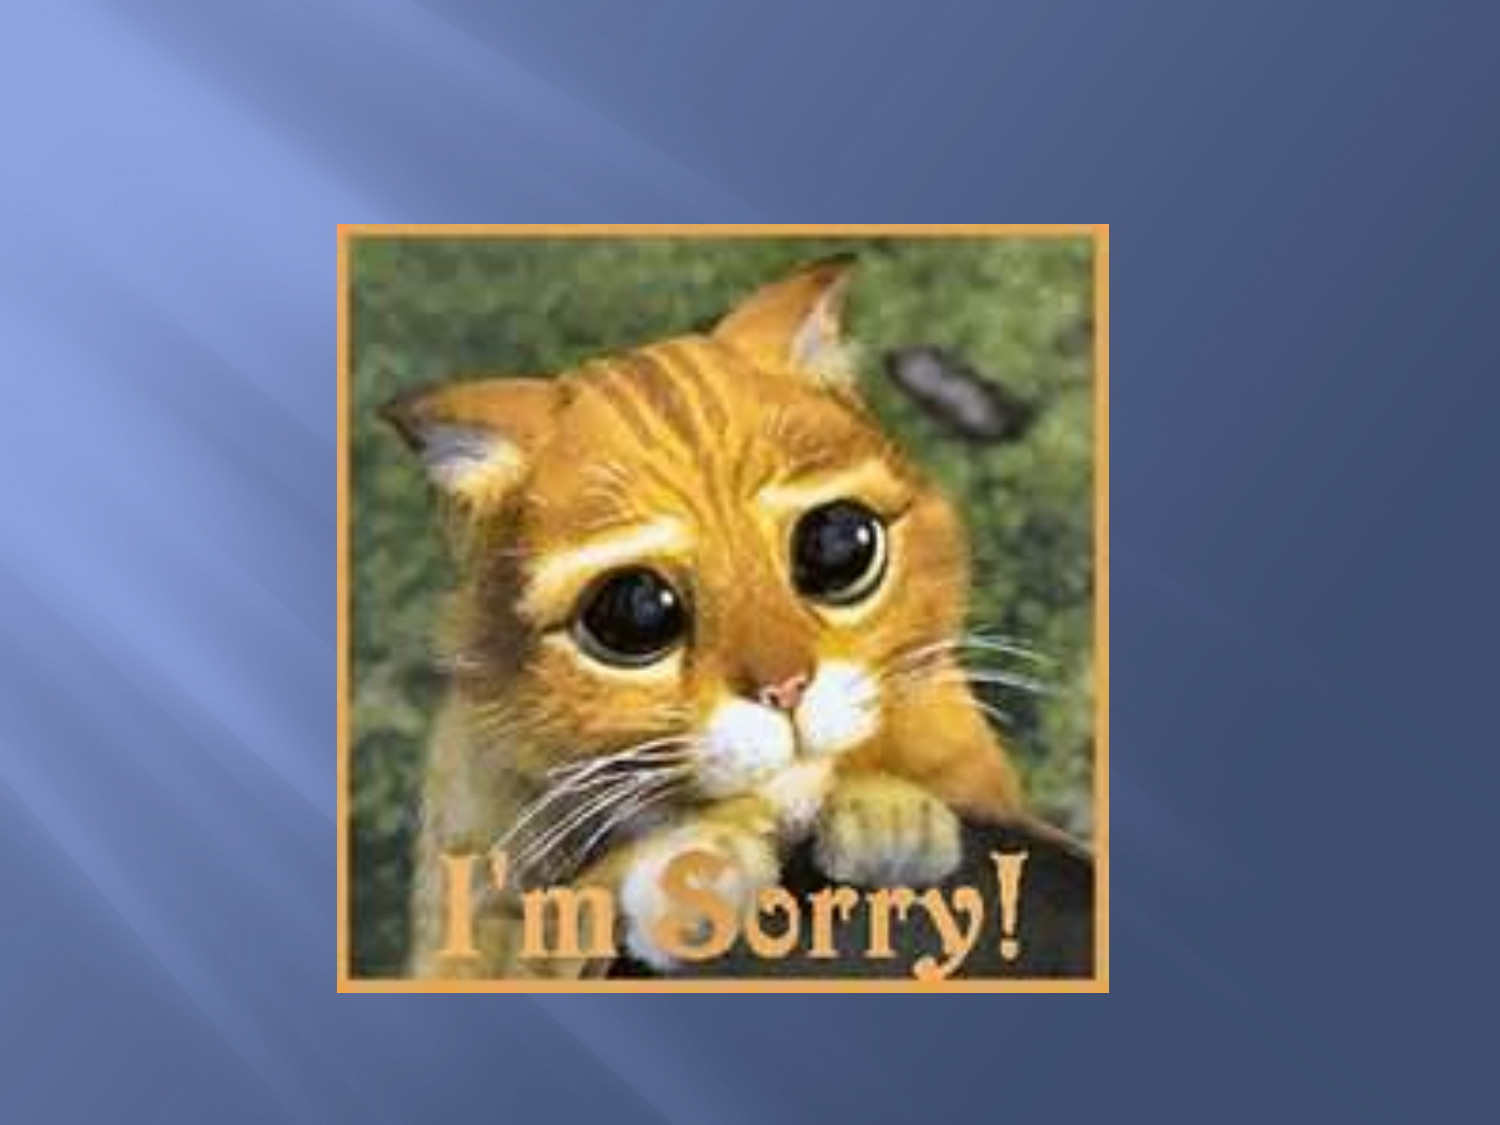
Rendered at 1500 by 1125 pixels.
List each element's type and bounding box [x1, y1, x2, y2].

picture [337, 224, 1109, 993]
